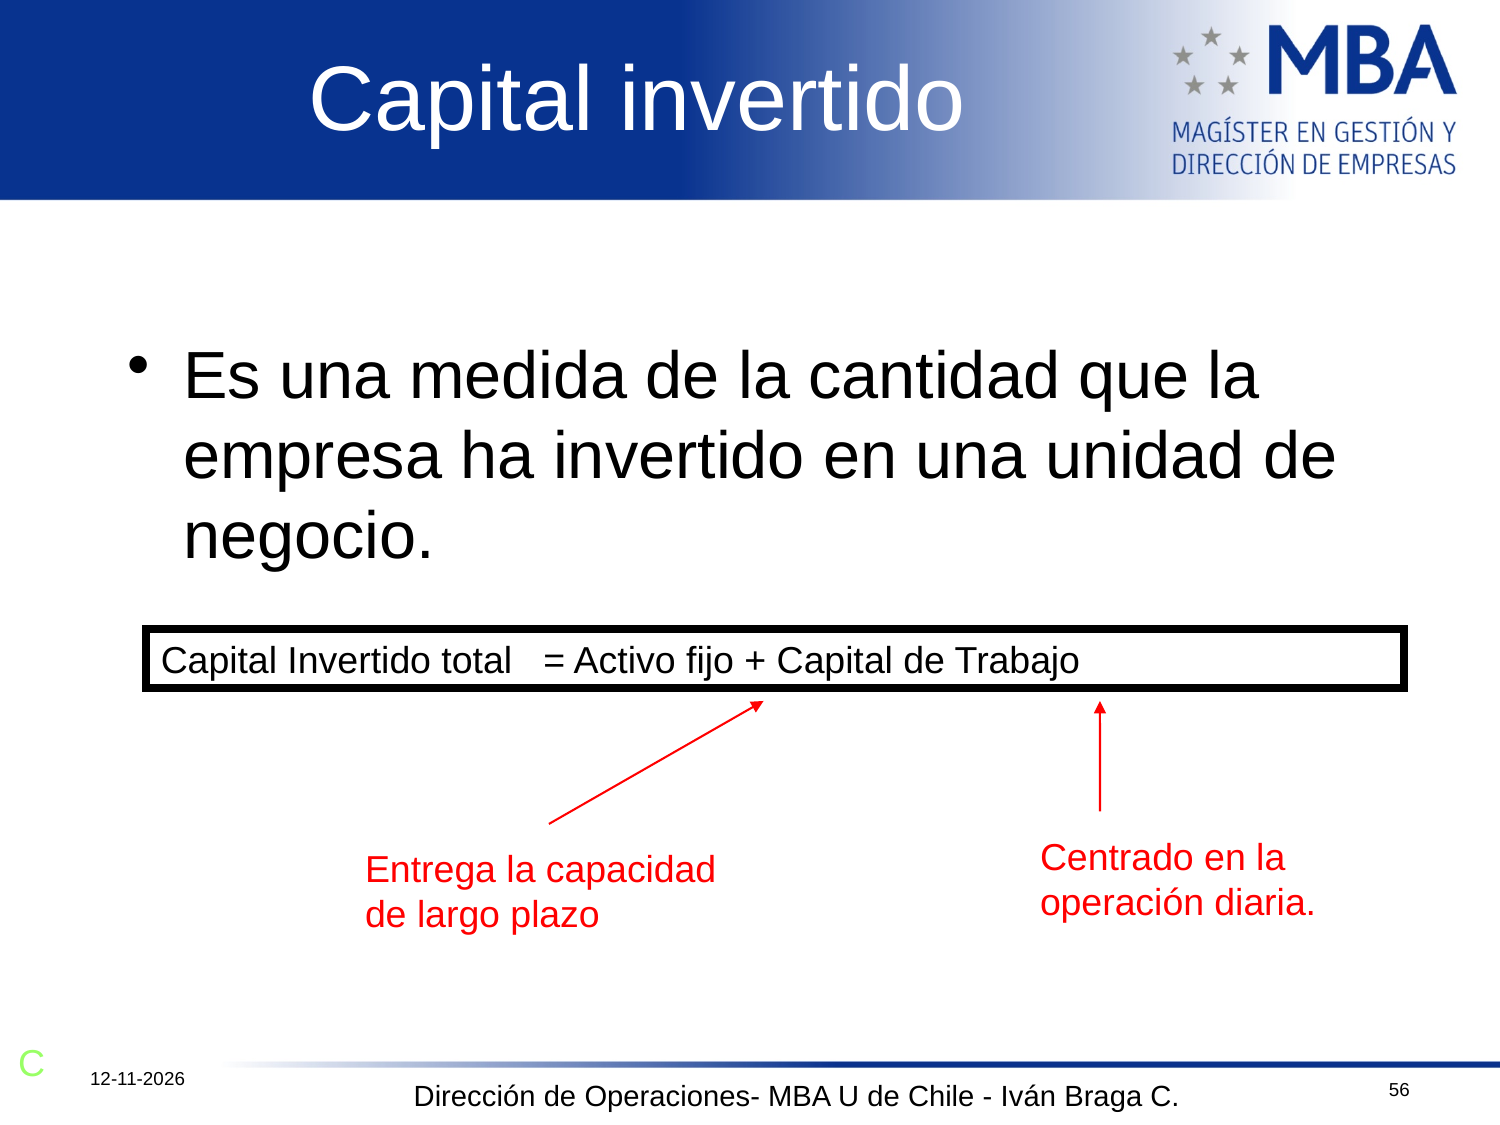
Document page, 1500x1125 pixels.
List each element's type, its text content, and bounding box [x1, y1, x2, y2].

text_box [1093, 700, 1107, 812]
text_box [548, 700, 764, 825]
text_box Centrado en la operación diaria. [1025, 825, 1375, 930]
text_box C [3, 1031, 61, 1092]
footer [501, 1070, 1034, 1125]
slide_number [74, 1058, 426, 1103]
title Capital invertido [0, 0, 1275, 188]
text_box Entrega la capacidad de largo plazo [350, 837, 763, 943]
text_box Capital Invertido total = Activo fijo + Capital de Trabajo [146, 628, 1404, 689]
slide_number 56 [1234, 1070, 1426, 1125]
list Es una medida de la cantidad que la empresa ha invertido en una unidad de negocio. [112, 324, 1388, 550]
picture [0, 0, 1500, 1125]
